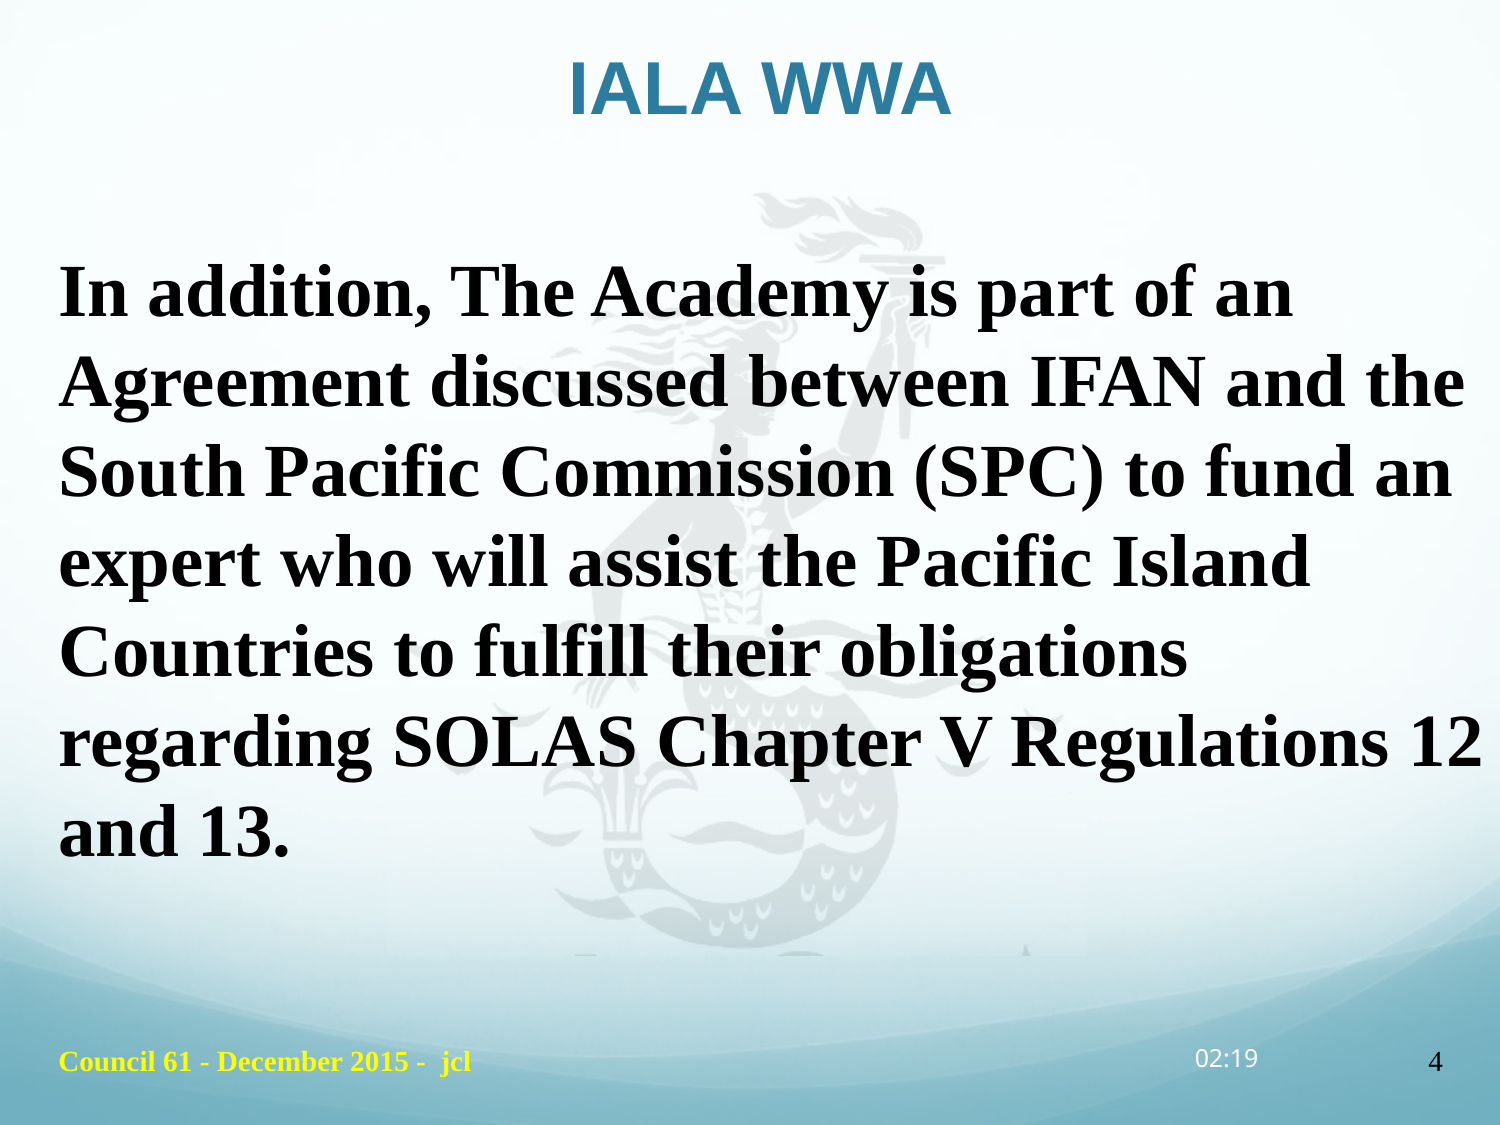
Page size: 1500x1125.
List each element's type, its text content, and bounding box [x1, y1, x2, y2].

footer Council 61 - December 2015 - jcl [43, 1029, 838, 1090]
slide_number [923, 1029, 1274, 1090]
title IALA WWA [43, 0, 1500, 106]
slide_number 4 [1295, 1029, 1459, 1090]
text_box In addition, The Academy is part of an Agreement discussed between IFAN and the South Pacific Commission (SPC) to fund an expert who will assist the Pacific Island Countries to fulfill their obligations regarding SOLAS Chapter V Regulations 12 and 13. [43, 106, 1500, 1125]
